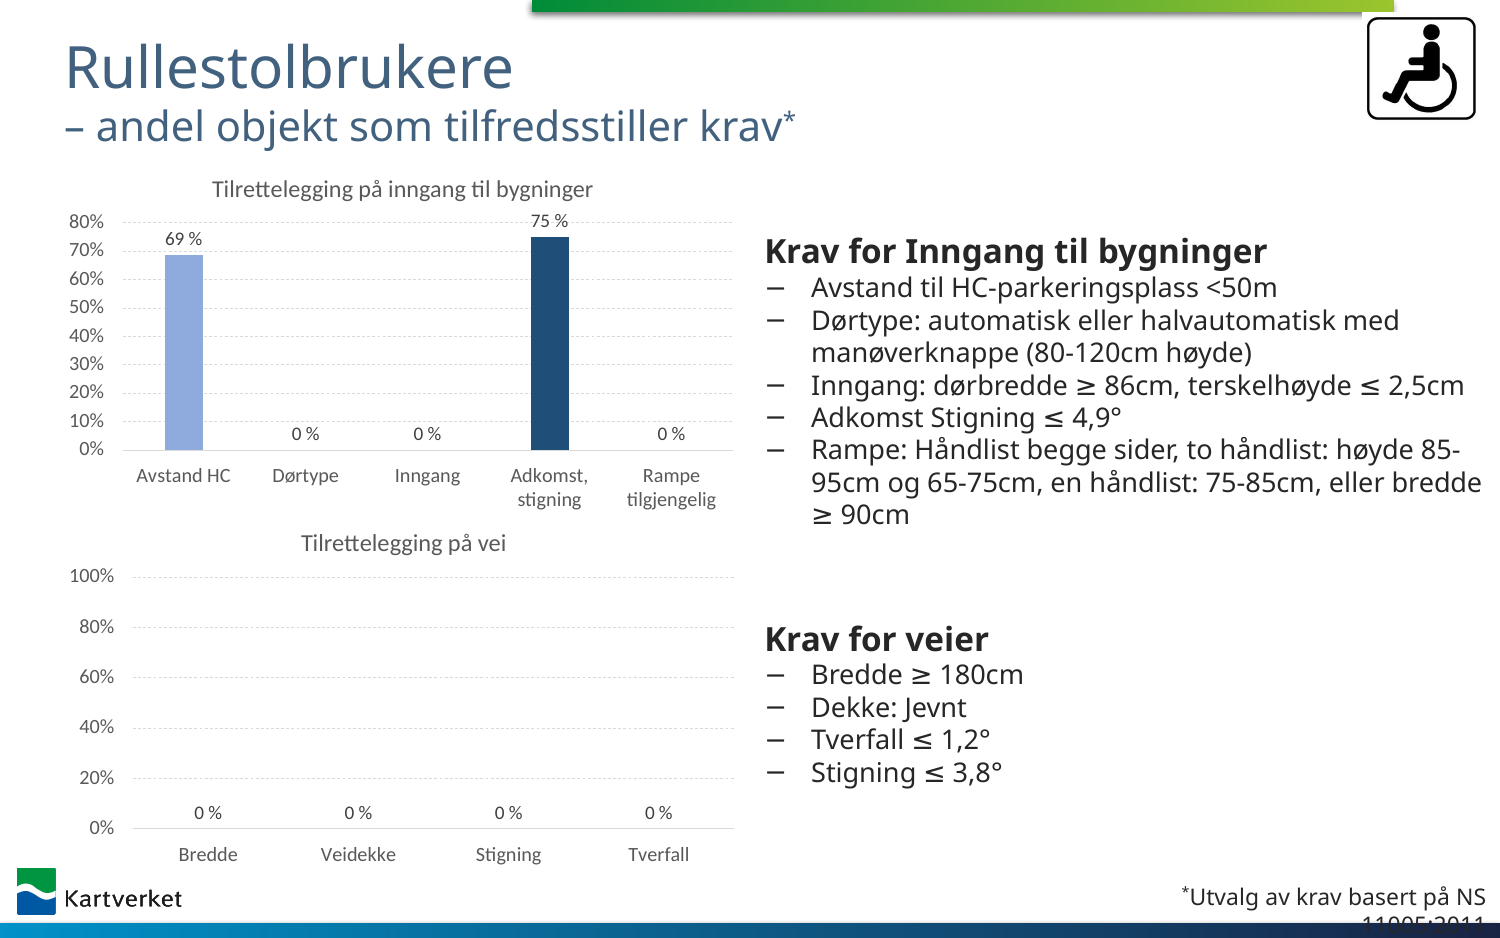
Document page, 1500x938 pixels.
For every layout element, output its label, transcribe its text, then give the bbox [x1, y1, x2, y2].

text_box Rullestolbrukere – andel objekt som tilfredsstiller krav* [49, 25, 1431, 158]
picture [62, 166, 744, 519]
picture [1362, 12, 1481, 126]
text_box Krav for veier Bredde ≥ 180cm Dekke: Jevnt Tverfall ≤ 1,2° Stigning ≤ 3,8° [749, 610, 1500, 795]
text_box *Utvalg av krav basert på NS 11005:2011 [1068, 873, 1500, 938]
text_box Krav for Inngang til bygninger Avstand til HC-parkeringsplass <50m Dørtype: automatisk eller halvautomatisk med manøverknappe (80-120cm høyde) Inngang: dørbredde ≥ 86cm, terskelhøyde ≤ 2,5cm Adkomst Stigning ≤ 4,9° Rampe: Håndlist begge sider, to håndlist: høyde 85-95cm og 65-75cm, en håndlist: 75-85cm, eller bredde ≥ 90cm [749, 223, 1500, 538]
picture [62, 520, 746, 874]
